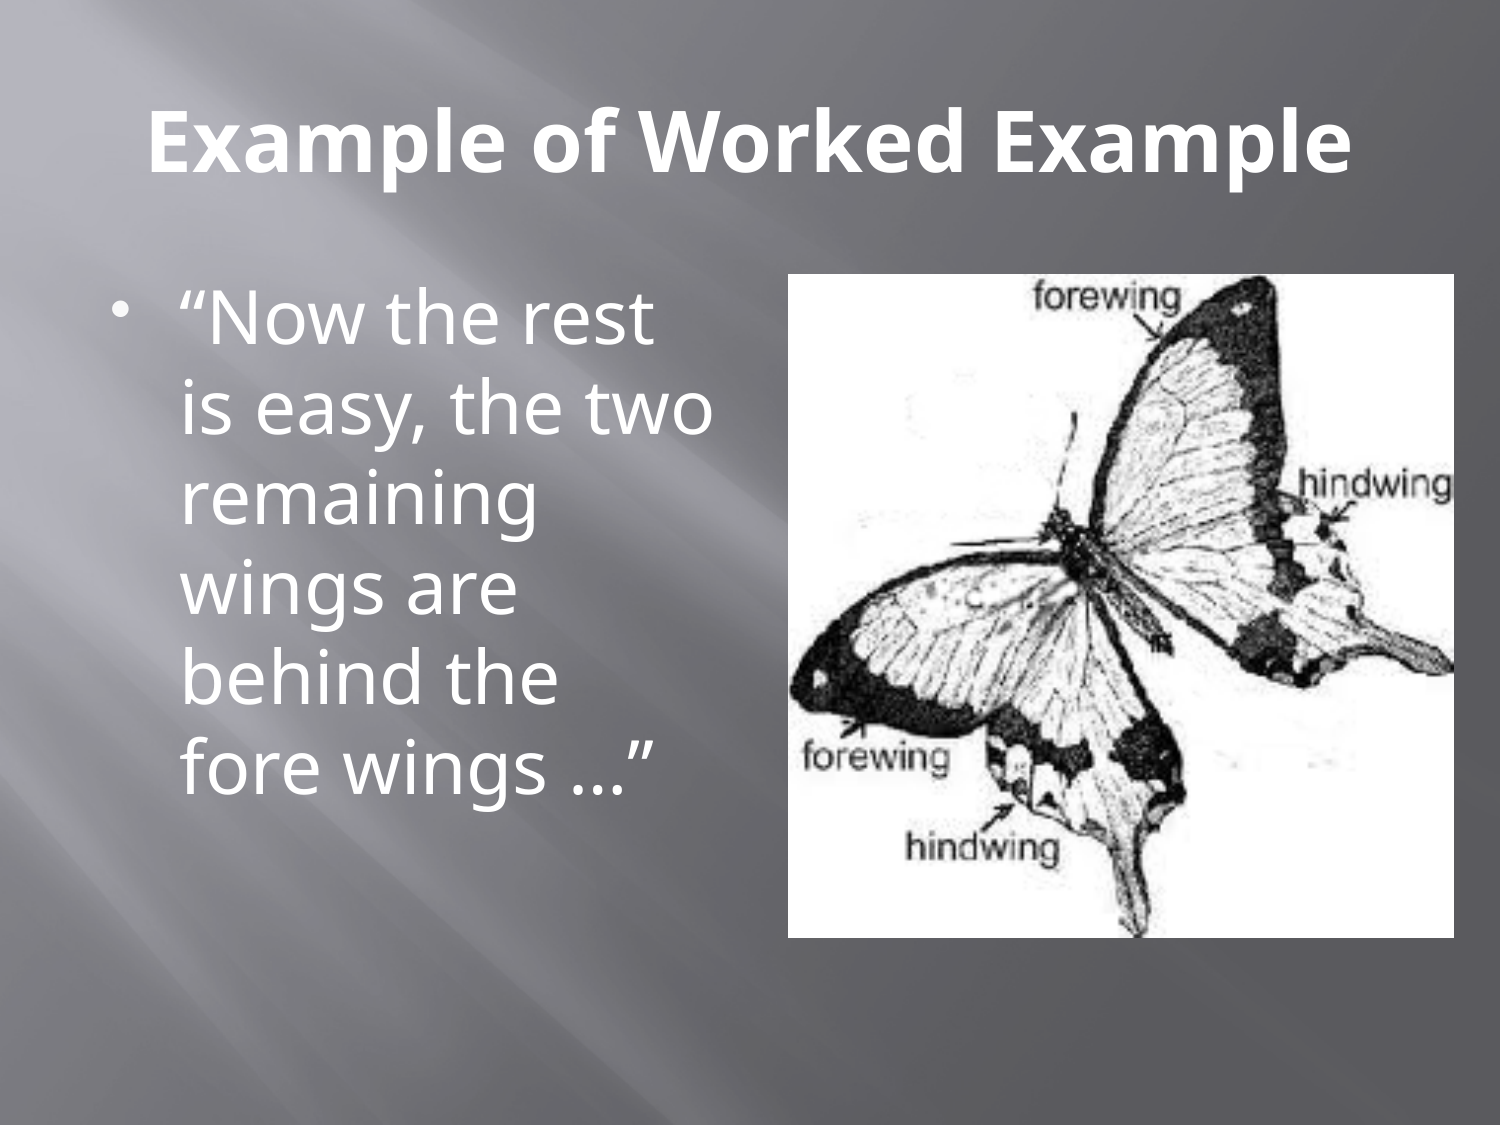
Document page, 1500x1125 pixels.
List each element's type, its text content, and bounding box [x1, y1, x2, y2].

list “Now the rest is easy, the two remaining wings are behind the fore wings …” [75, 262, 738, 1005]
title Example of Worked Example [75, 45, 1425, 233]
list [788, 274, 1455, 938]
